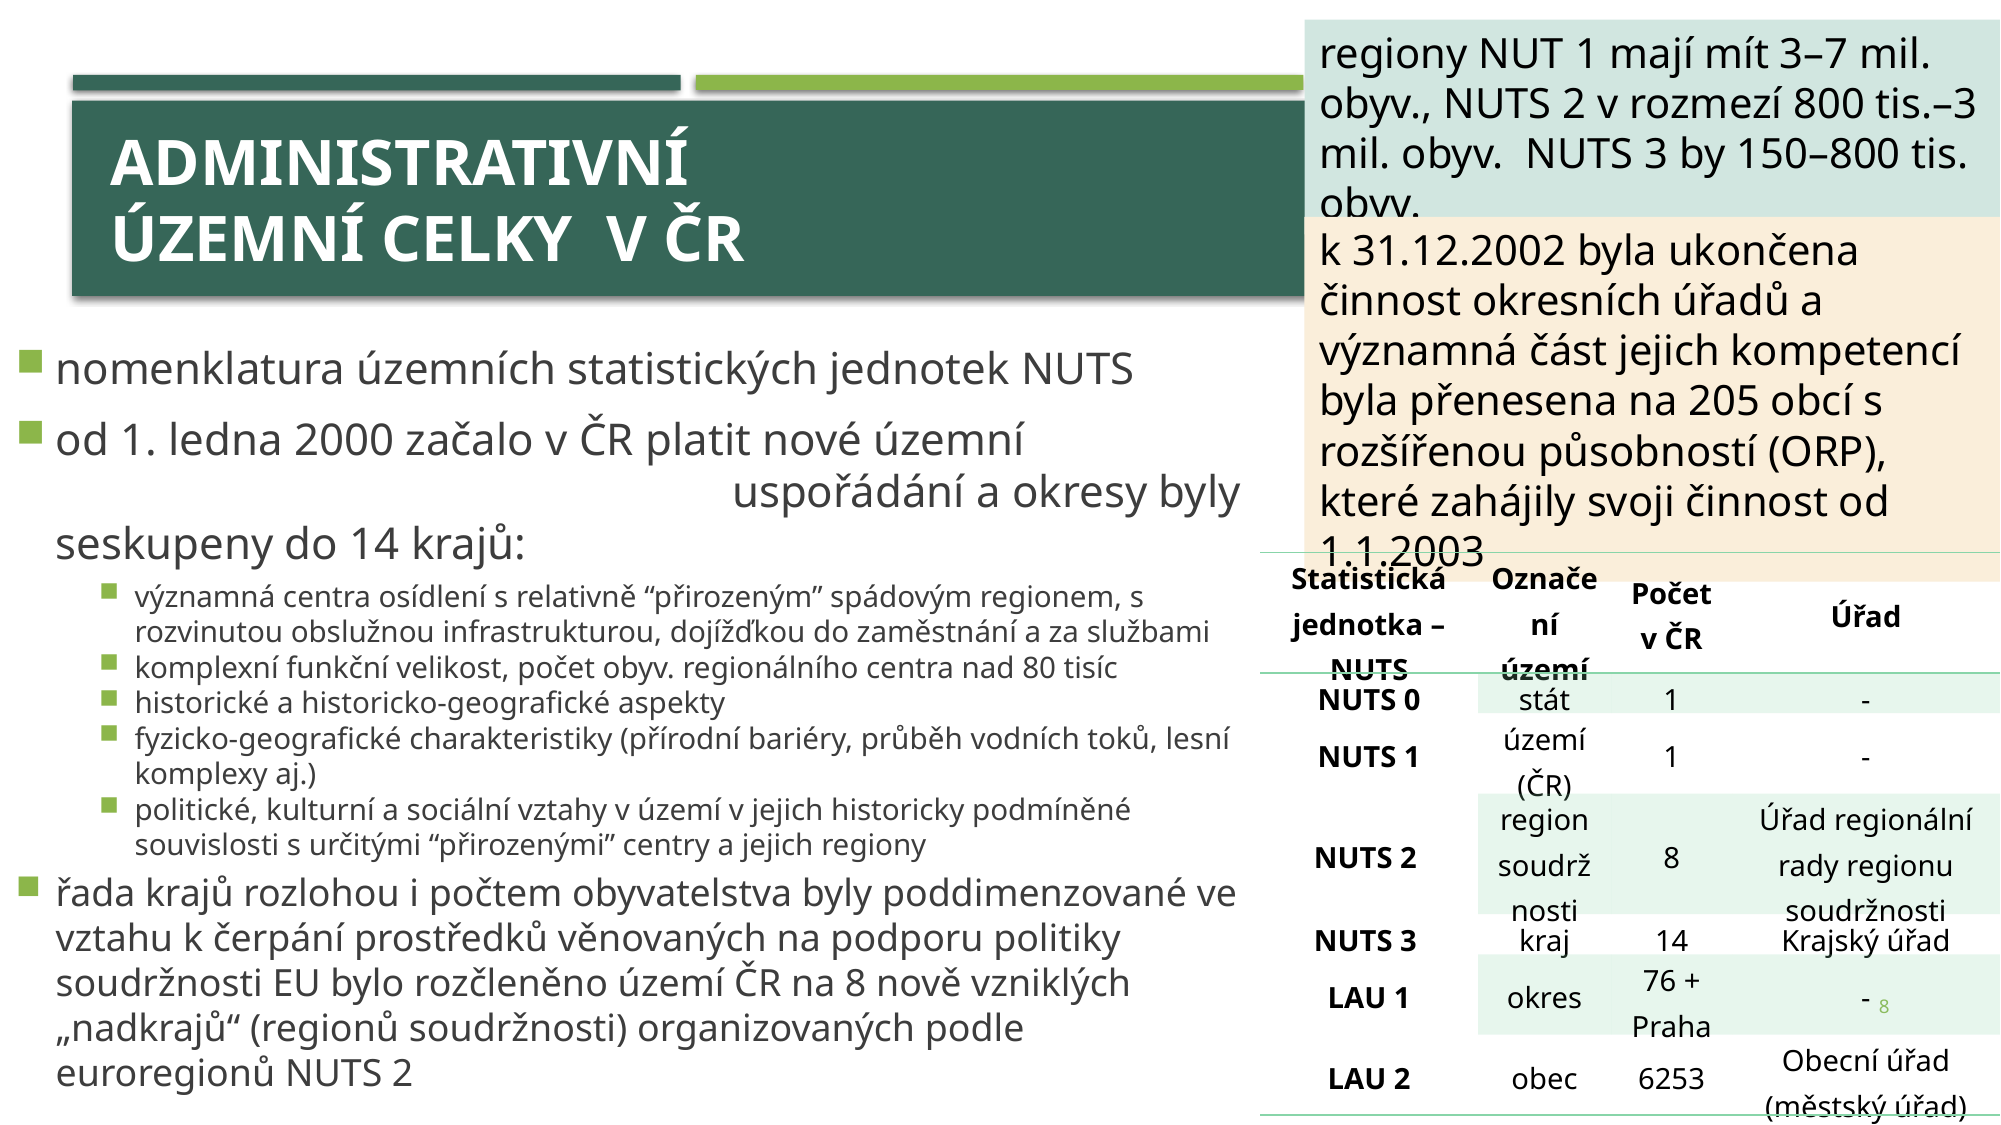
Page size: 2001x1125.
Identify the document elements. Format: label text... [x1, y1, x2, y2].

table_cell obec [1478, 1035, 1611, 1114]
table_header Statistická jednotka –NUTS [1260, 553, 1478, 672]
table_cell LAU 1 [1260, 954, 1478, 1035]
table_header Označení území [1478, 553, 1611, 672]
table_cell 14 [1611, 914, 1732, 954]
table_cell NUTS 0 [1260, 674, 1478, 713]
table_cell - [1732, 713, 2000, 794]
table_cell okres [1478, 954, 1611, 1035]
list nomenklatura územních statistických jednotek NUTS od 1. ledna 2000 začalo v ČR platit nové územní uspořádání a okresy byly seskupeny do 14 krajů: významná centra osídlení s relativně “přirozeným” spádovým regionem, s rozvinutou obslužnou infrastrukturou, dojížďkou do zaměstnání a za službami komplexní funkční velikost, počet obyv. regionálního centra nad 80 tisíc historické a historicko-geografické aspekty fyzicko-geografické charakteristiky (přírodní bariéry, průběh vodních toků, lesní komplexy aj.) politické, kulturní a sociální vztahy v území v jejich historicky podmíněné souvislosti s určitými “přirozenými” centry a jejich regiony řada krajů rozlohou i počtem obyvatelstva byly poddimenzované ve vztahu k čerpání prostředků věnovaných na podporu politiky soudržnosti EU bylo rozčleněno území ČR na 8 nově vzniklých „nadkrajů“ (regionů soudržnosti) organizovaných podle euroregionů NUTS 2 [0, 329, 1261, 1106]
table_cell 1 [1611, 674, 1732, 713]
table_cell Krajský úřad [1732, 914, 2000, 954]
table_cell kraj [1478, 914, 1611, 954]
table_cell region soudržnosti [1478, 794, 1611, 914]
table_cell 1 [1611, 713, 1732, 794]
table_cell - [1732, 954, 2000, 1035]
table_cell Obecní úřad (městský úřad) [1732, 1035, 2000, 1114]
table_cell Úřad regionální rady regionu soudržnosti [1732, 794, 2000, 914]
text_box regiony NUT 1 mají mít 3–7 mil. obyv., NUTS 2 v rozmezí 800 tis.–3 mil. obyv. NUTS 3 by 150–800 tis. obyv. [1304, 19, 2000, 216]
table_header Úřad [1732, 553, 2000, 672]
table_cell stát [1478, 674, 1611, 713]
table_cell 6253 [1611, 1035, 1732, 1114]
table_cell 76 + Praha [1611, 954, 1732, 1035]
table_cell LAU 2 [1260, 1035, 1478, 1114]
table_cell území (ČR) [1478, 713, 1611, 794]
table_cell NUTS 3 [1260, 914, 1478, 954]
table_cell NUTS 2 [1260, 794, 1478, 914]
text_box k 31.12.2002 byla ukončena činnost okresních úřadů a významná část jejich kompetencí byla přenesena na 205 obcí s rozšířenou působností (ORP), které zahájily svoji činnost od 1.1.2003 [1304, 216, 2000, 552]
table_cell NUTS 1 [1260, 713, 1478, 794]
table_cell 8 [1611, 794, 1732, 914]
title Administrativní územní celky v ČR [95, 115, 1304, 282]
table_header Počet v ČR [1611, 553, 1732, 672]
table_cell - [1732, 674, 2000, 713]
